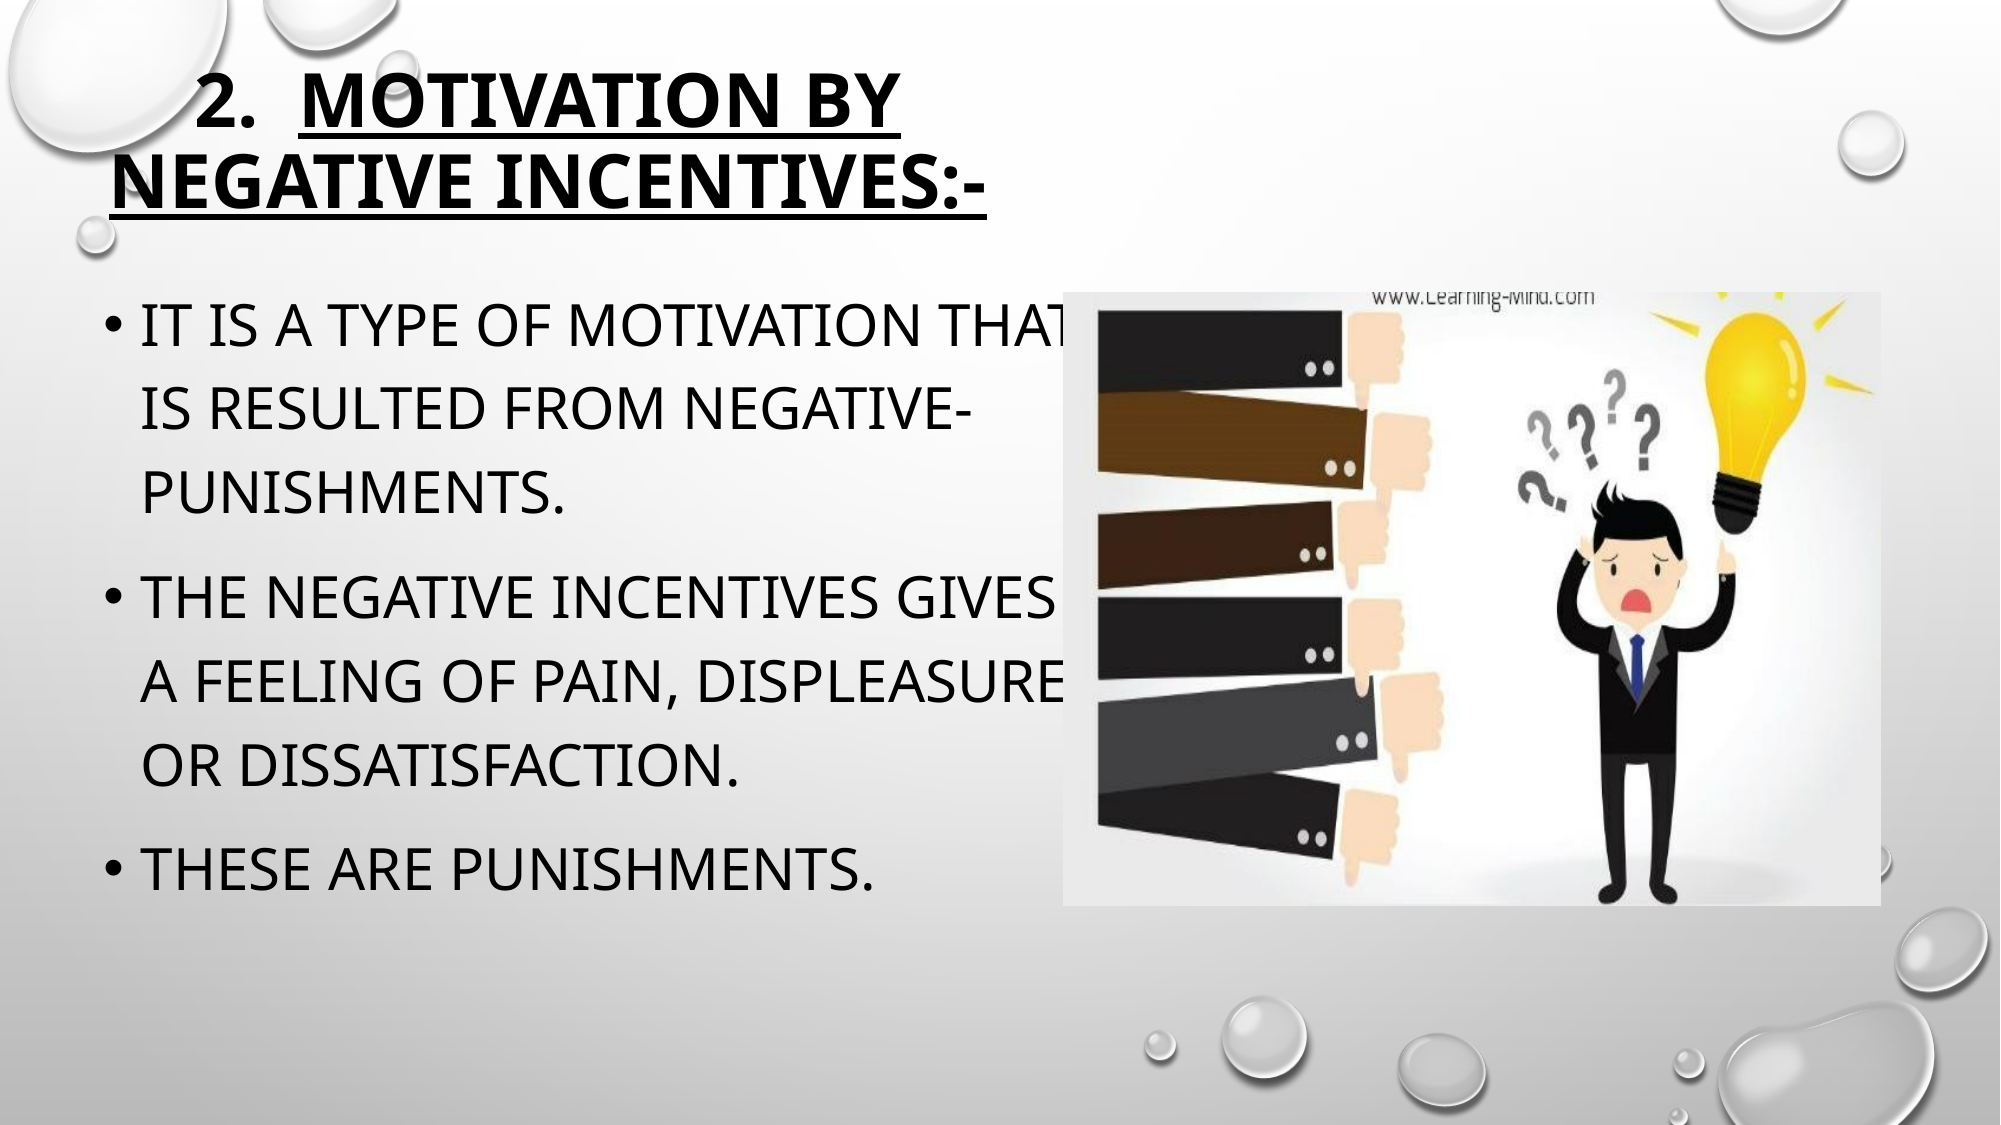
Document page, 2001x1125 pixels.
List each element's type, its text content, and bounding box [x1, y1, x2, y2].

picture [0, 0, 2000, 1125]
list It is a type of motivation that is resulted from negative-punishments. The negative incentives gives a feeling of pain, displeasure or dissatisfaction. These are punishments. [88, 266, 1120, 1052]
title 2. Motivation by negative incentives:- [32, 21, 1064, 267]
